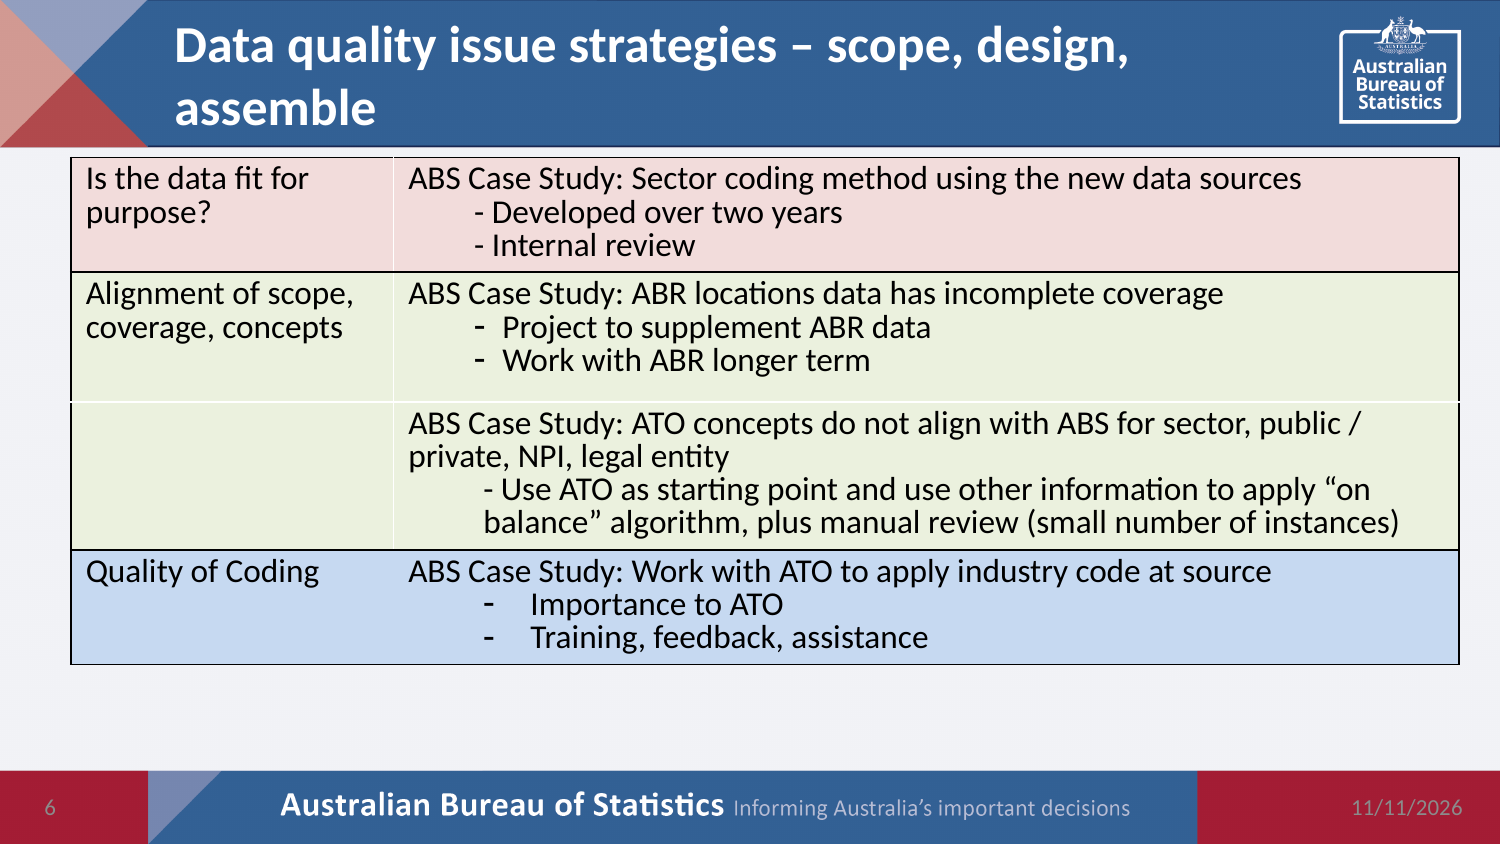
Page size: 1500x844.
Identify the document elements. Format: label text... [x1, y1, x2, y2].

table_header ABS Case Study: Sector coding method using the new data sources - Developed over two years - Internal review [394, 158, 1458, 271]
table_cell [72, 403, 393, 549]
table_cell ABS Case Study: ABR locations data has incomplete coverage Project to supplement ABR data Work with ABR longer term [394, 273, 1458, 401]
table_cell ABS Case Study: Work with ATO to apply industry code at source Importance to ATO Training, feedback, assistance [393, 551, 1458, 664]
title Data quality issue strategies – scope, design, assemble [159, 3, 1329, 144]
table_cell Quality of Coding [72, 551, 393, 664]
table_header Is the data fit for purpose? [72, 158, 393, 271]
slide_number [1210, 788, 1478, 824]
picture [0, 0, 1500, 844]
table_cell Alignment of scope, coverage, concepts [72, 273, 393, 401]
table_cell ABS Case Study: ATO concepts do not align with ABS for sector, public / private, NPI, legal entity - Use ATO as starting point and use other information to apply “on balance” algorithm, plus manual review (small number of instances) [394, 403, 1458, 549]
slide_number 6 [29, 788, 113, 824]
